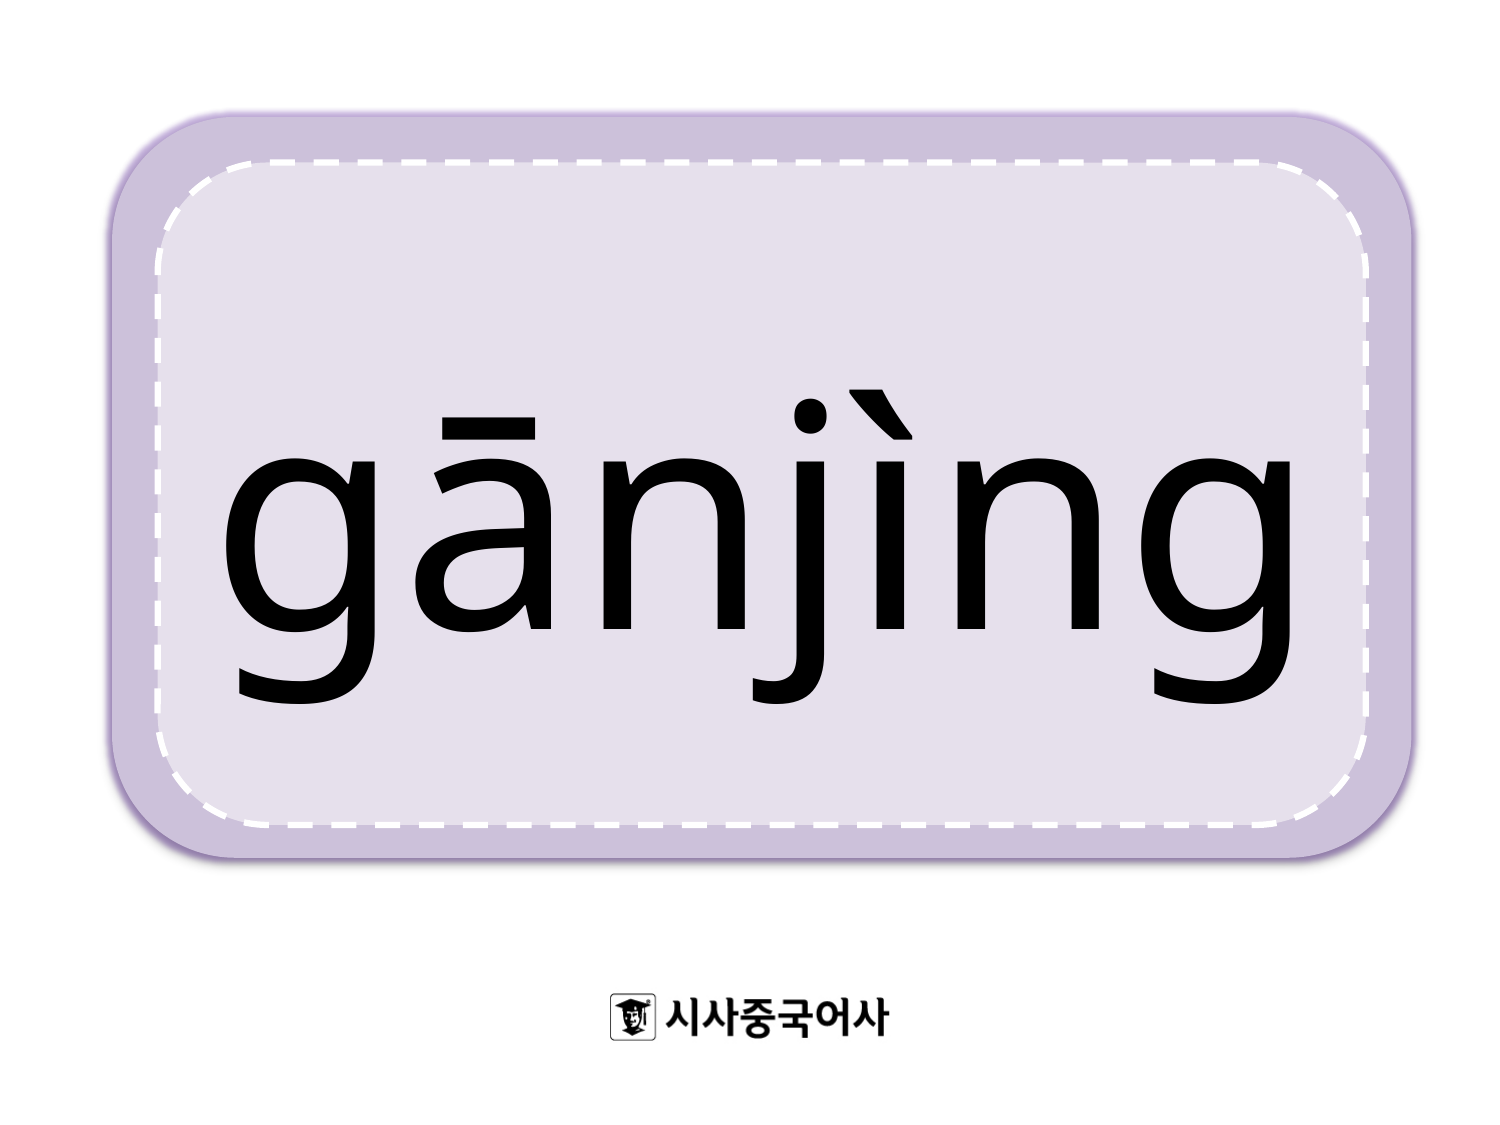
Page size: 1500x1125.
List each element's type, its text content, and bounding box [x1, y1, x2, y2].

picture [602, 987, 898, 1047]
text_box gānjìng [159, 148, 1368, 811]
